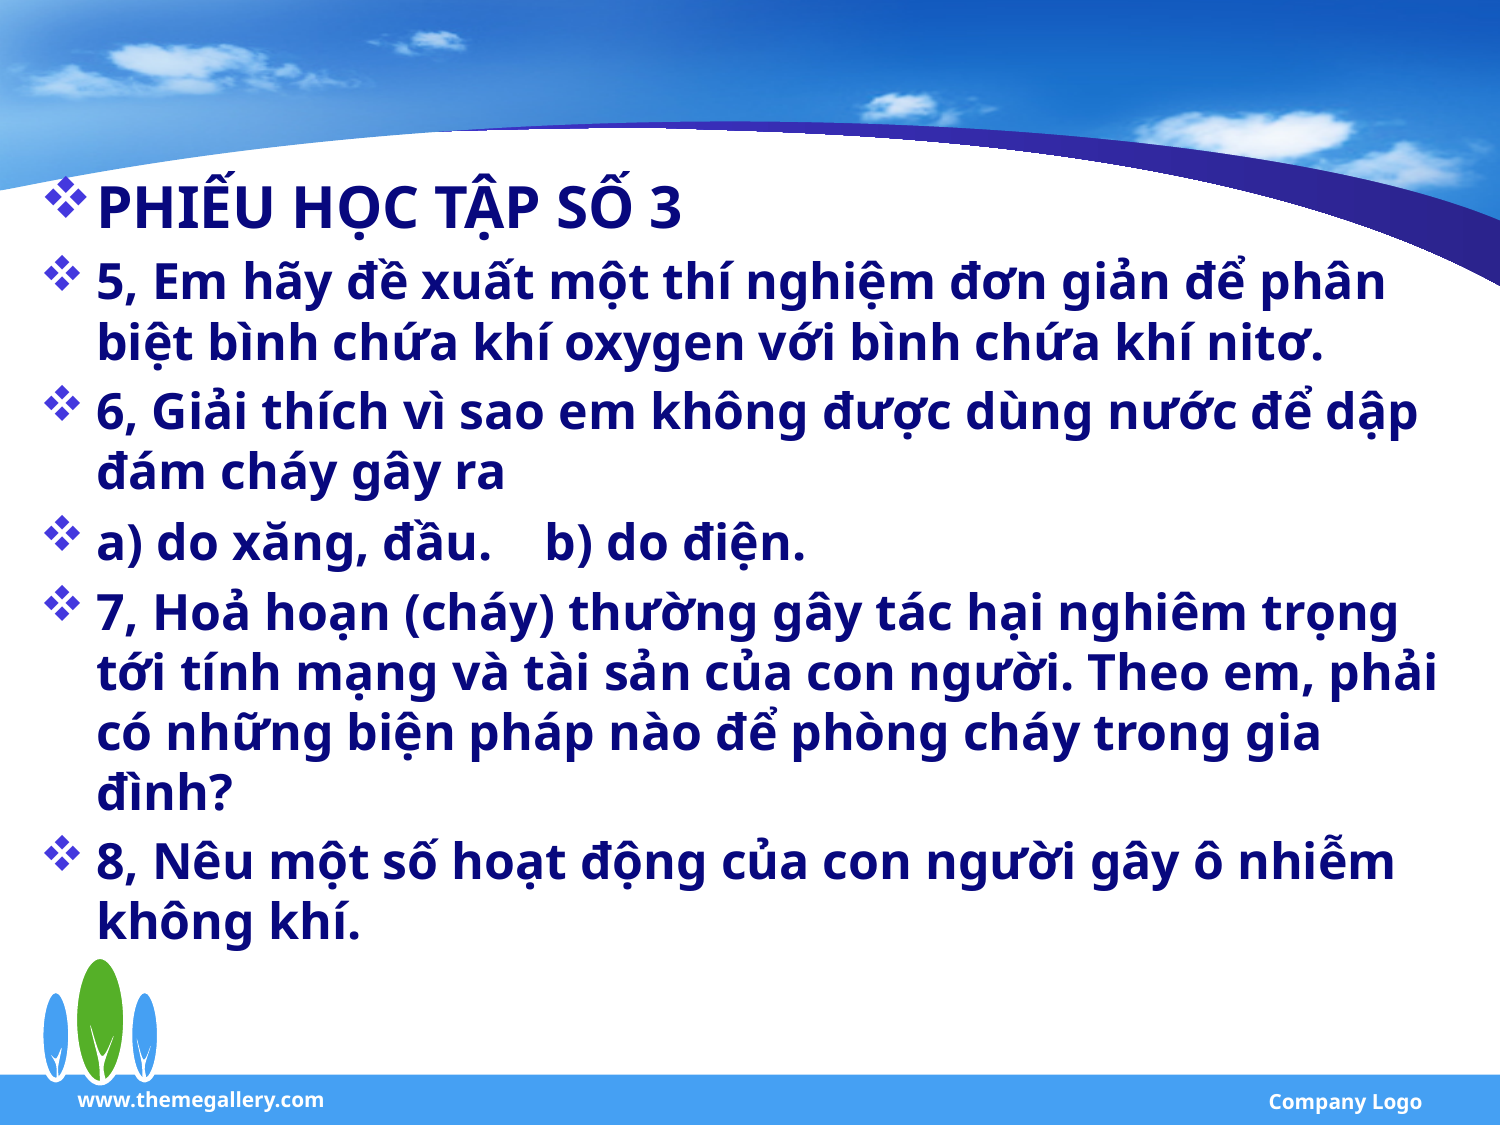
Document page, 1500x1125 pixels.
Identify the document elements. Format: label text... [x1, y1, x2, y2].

list PHIẾU HỌC TẬP SỐ 3 5, Em hãy đề xuất một thí nghiệm đơn giản để phân biệt bình chứa khí oxygen với bình chứa khí nitơ. 6, Giải thích vì sao em không được dùng nước để dập đám cháy gây ra a) do xăng, đầu. b) do điện. 7, Hoả hoạn (cháy) thường gây tác hại nghiêm trọng tới tính mạng và tài sản của con người. Theo em, phải có những biện pháp nào để phòng cháy trong gia đình? 8, Nêu một số hoạt động của con người gây ô nhiễm không khí. [24, 162, 1476, 1038]
slide_number www.themegallery.com [62, 1078, 476, 1113]
picture [0, 0, 1500, 221]
footer Company Logo [987, 1080, 1438, 1113]
